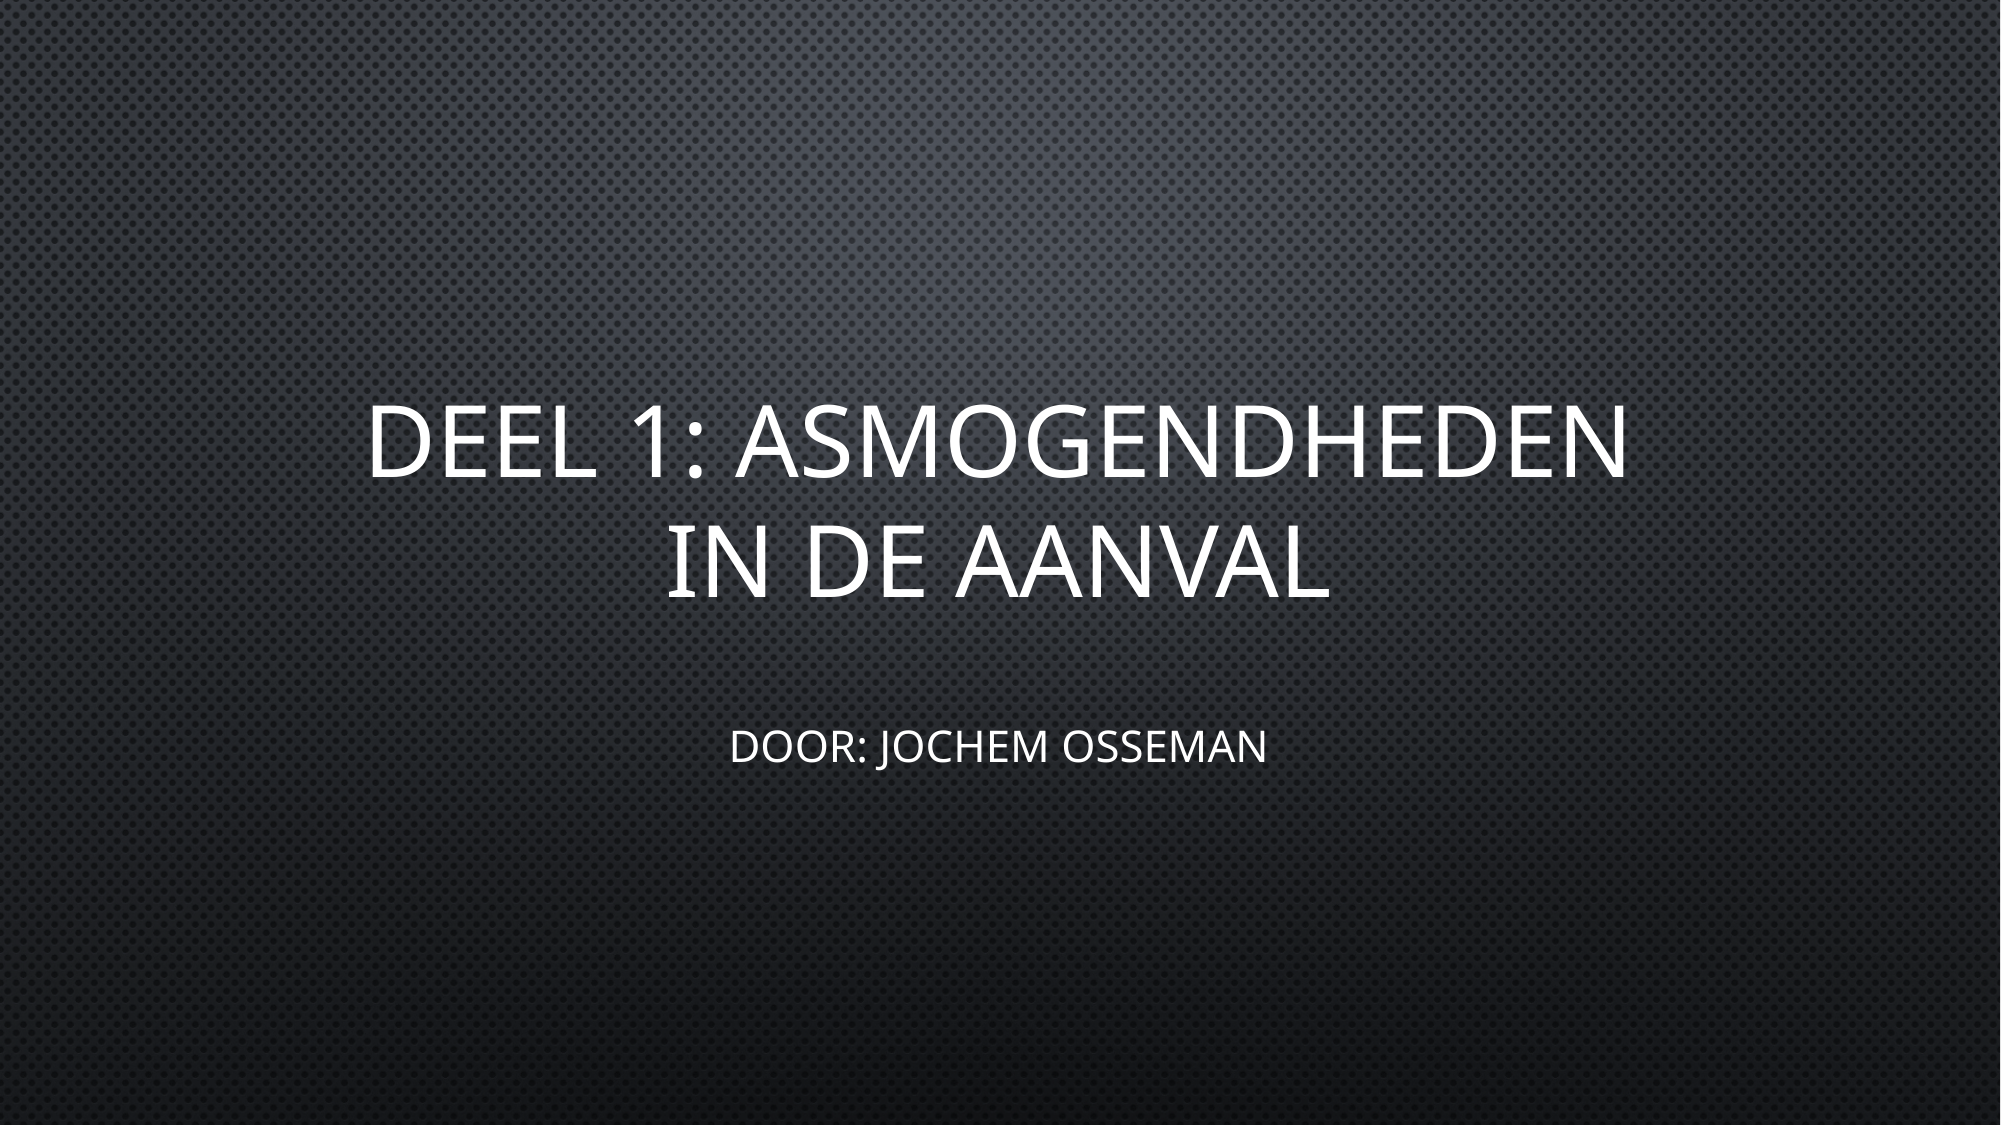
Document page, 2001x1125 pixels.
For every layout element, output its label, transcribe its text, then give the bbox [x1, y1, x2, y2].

title deel 1: asmogendheden in de aanval [287, 99, 1711, 625]
subtitle Door: Jochem Osseman [287, 637, 1711, 950]
